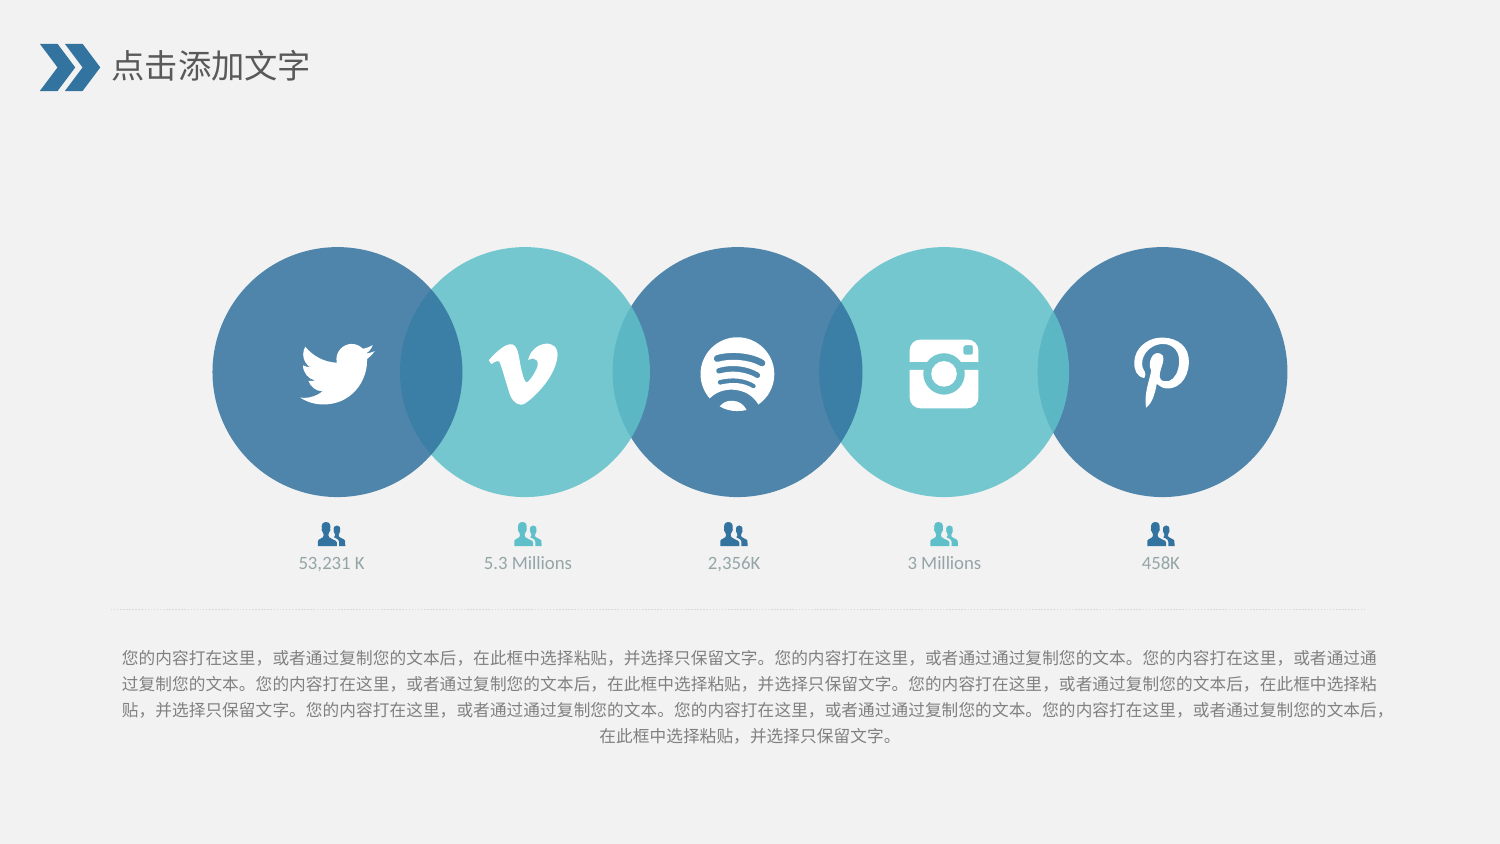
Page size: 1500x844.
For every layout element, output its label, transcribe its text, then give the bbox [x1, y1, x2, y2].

text_box 53,231 K [298, 550, 365, 574]
text_box [1147, 522, 1175, 547]
text_box 您的内容打在这里，或者通过复制您的文本后，在此框中选择粘贴，并选择只保留文字。您的内容打在这里，或者通过通过复制您的文本。您的内容打在这里，或者通过通过复制您的文本。您的内容打在这里，或者通过复制您的文本后，在此框中选择粘贴，并选择只保留文字。您的内容打在这里，或者通过复制您的文本后，在此框中选择粘贴，并选择只保留文字。您的内容打在这里，或者通过通过复制您的文本。您的内容打在这里，或者通过通过复制您的文本。您的内容打在这里，或者通过复制您的文本后，在此框中选择粘贴，并选择只保留文字。 [99, 634, 1401, 769]
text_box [863, 246, 1070, 498]
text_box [651, 246, 863, 498]
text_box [1070, 246, 1288, 498]
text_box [212, 246, 463, 498]
text_box 3 Millions [907, 550, 982, 574]
text_box 5.3 Millions [483, 550, 573, 574]
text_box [463, 246, 651, 498]
text_box 2,356K [707, 550, 761, 574]
text_box 458K [1141, 550, 1181, 574]
text_box [930, 522, 958, 547]
text_box [317, 522, 346, 547]
text_box [720, 522, 748, 547]
text_box [514, 522, 542, 547]
